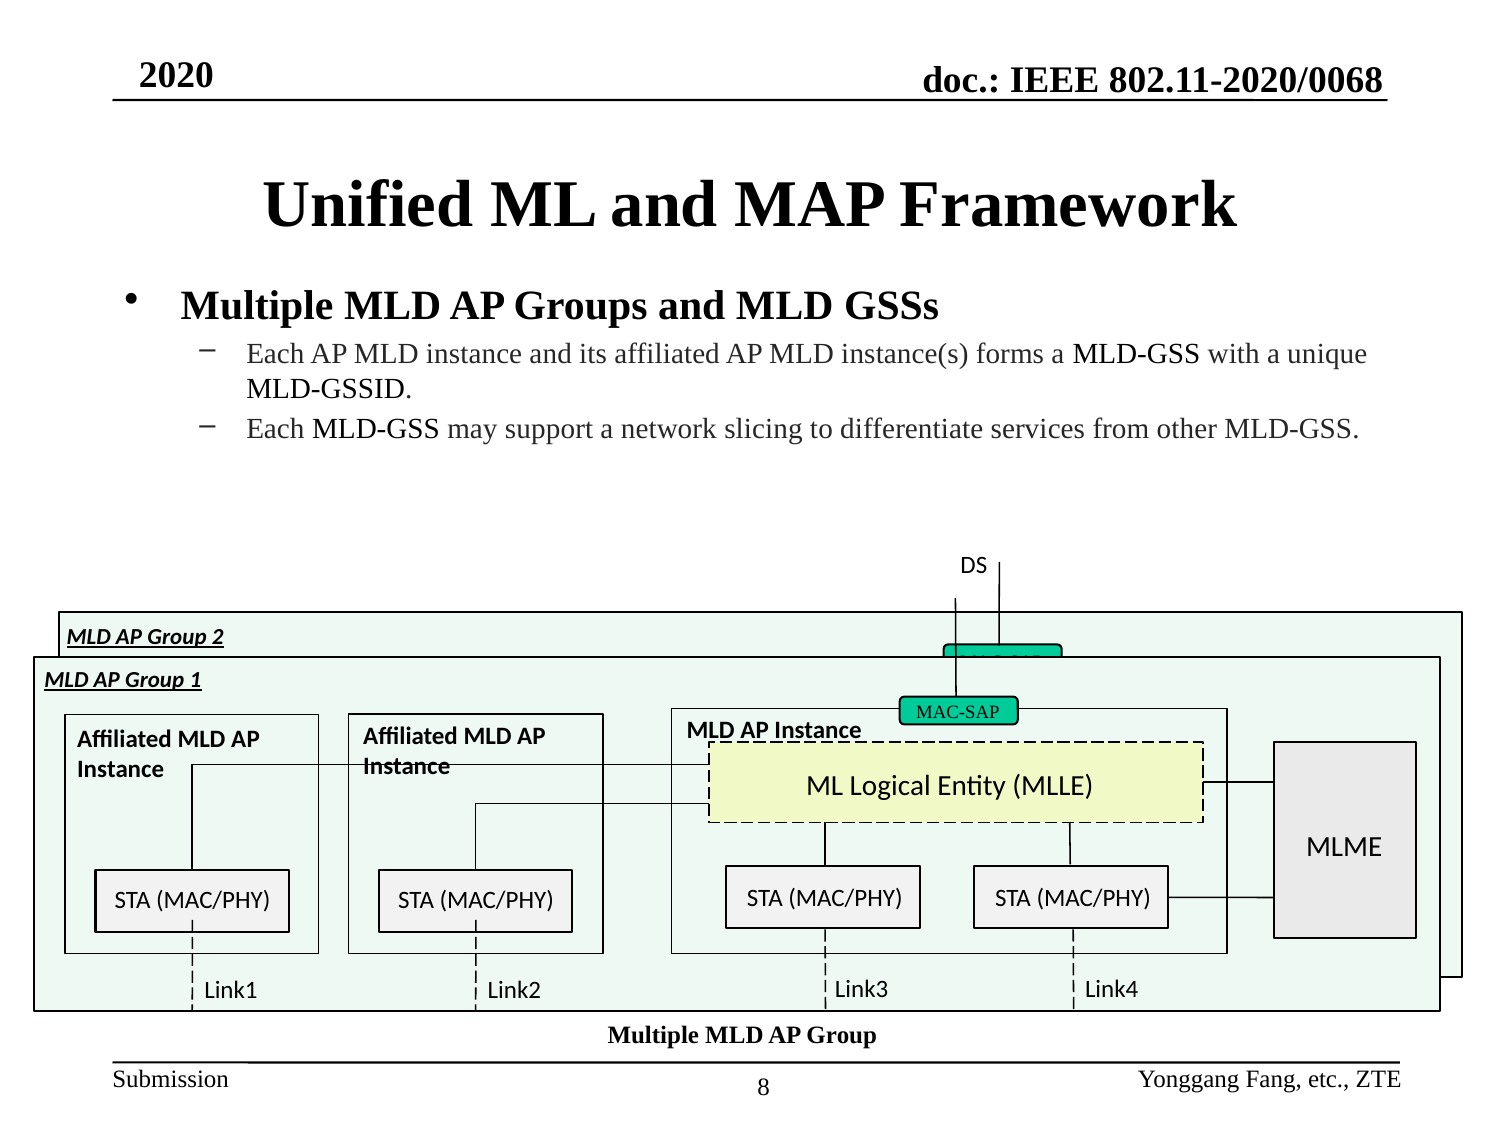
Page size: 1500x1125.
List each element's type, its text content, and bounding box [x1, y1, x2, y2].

list Multiple MLD AP Groups and MLD GSSs Each AP MLD instance and its affiliated AP MLD instance(s) forms a MLD-GSS with a unique MLD-GSSID. Each MLD-GSS may support a network slicing to differentiate services from other MLD-GSS. [109, 270, 1385, 479]
text_box Multiple MLD AP Group [592, 1021, 905, 1057]
footer Yonggang Fang, etc., ZTE [1134, 1061, 1402, 1093]
title Unified ML and MAP Framework [88, 112, 1412, 288]
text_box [29, 540, 1463, 1012]
slide_number 8 [756, 1070, 770, 1101]
